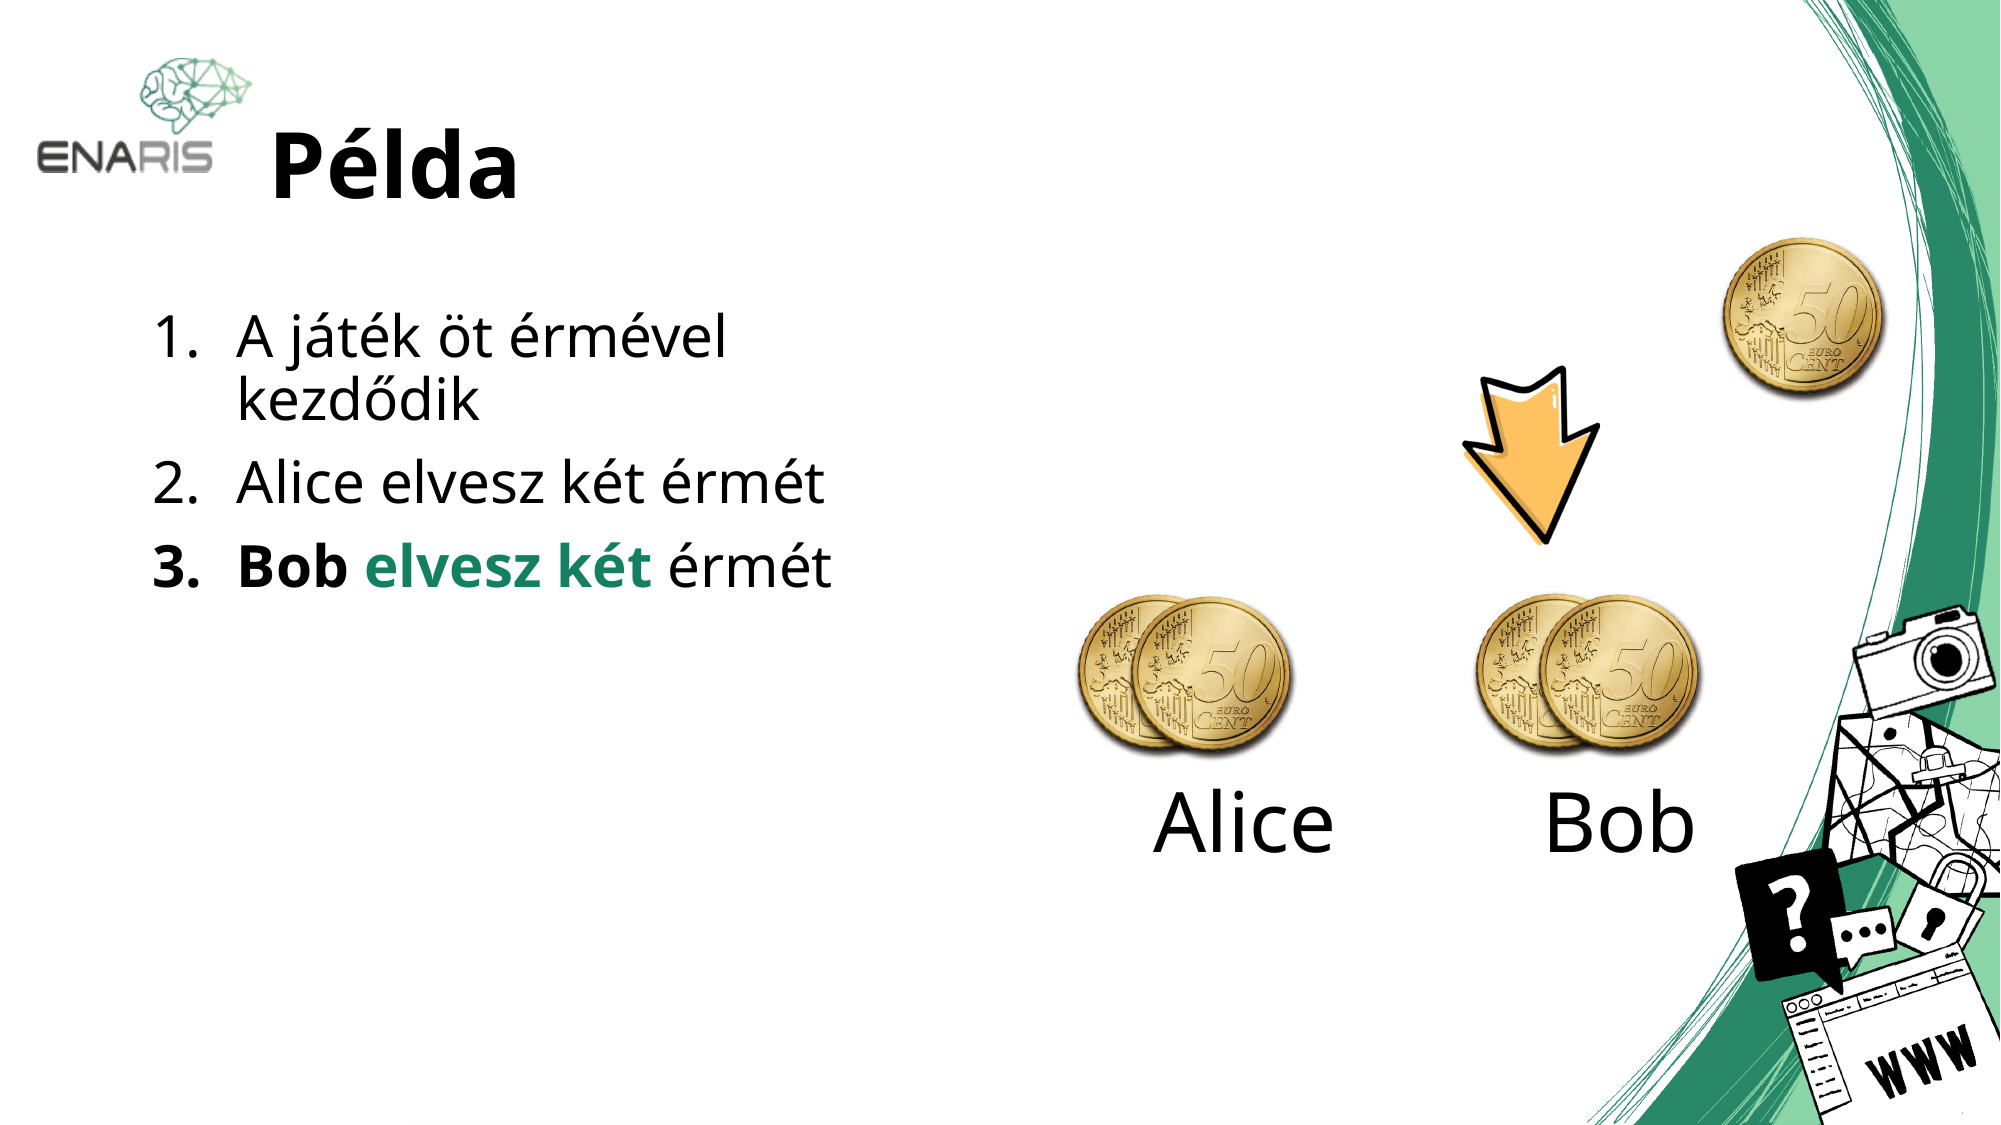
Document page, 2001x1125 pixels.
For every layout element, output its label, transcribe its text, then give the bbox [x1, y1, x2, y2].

picture [37, 58, 254, 173]
text_box Alice [1058, 762, 1432, 877]
list A játék öt érmével kezdődik Alice elvesz két érmét Bob elvesz két érmét [137, 299, 924, 1014]
title Példa [253, 59, 1863, 278]
text_box Bob [1432, 762, 1808, 877]
picture [408, 0, 2000, 1125]
